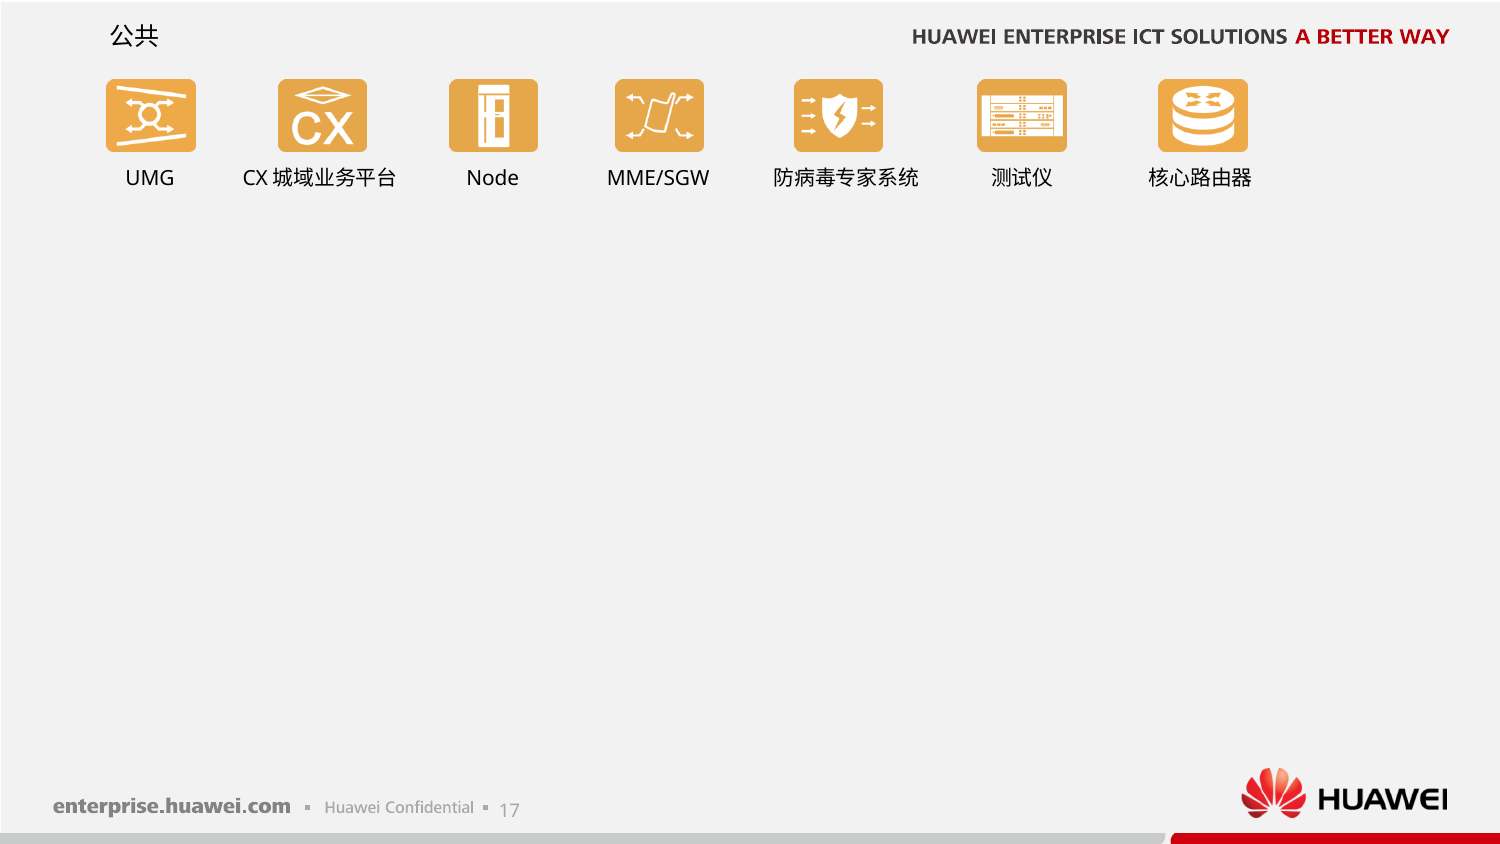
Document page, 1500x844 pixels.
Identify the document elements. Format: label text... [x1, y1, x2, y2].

picture [1241, 768, 1447, 819]
text_box CX城域业务平台 [227, 157, 413, 198]
text_box UMG [110, 160, 190, 198]
picture [106, 79, 196, 153]
picture [615, 79, 705, 153]
picture [277, 79, 367, 153]
text_box 公共 [94, 12, 175, 58]
picture [1158, 79, 1248, 153]
picture [448, 79, 538, 153]
text_box 核心路由器 [1134, 157, 1268, 198]
picture [977, 79, 1067, 153]
text_box Node [451, 161, 534, 198]
text_box MME/SGW [591, 157, 725, 198]
text_box 防病毒专家系统 [758, 157, 934, 198]
picture [794, 79, 884, 153]
text_box 测试仪 [976, 158, 1069, 198]
